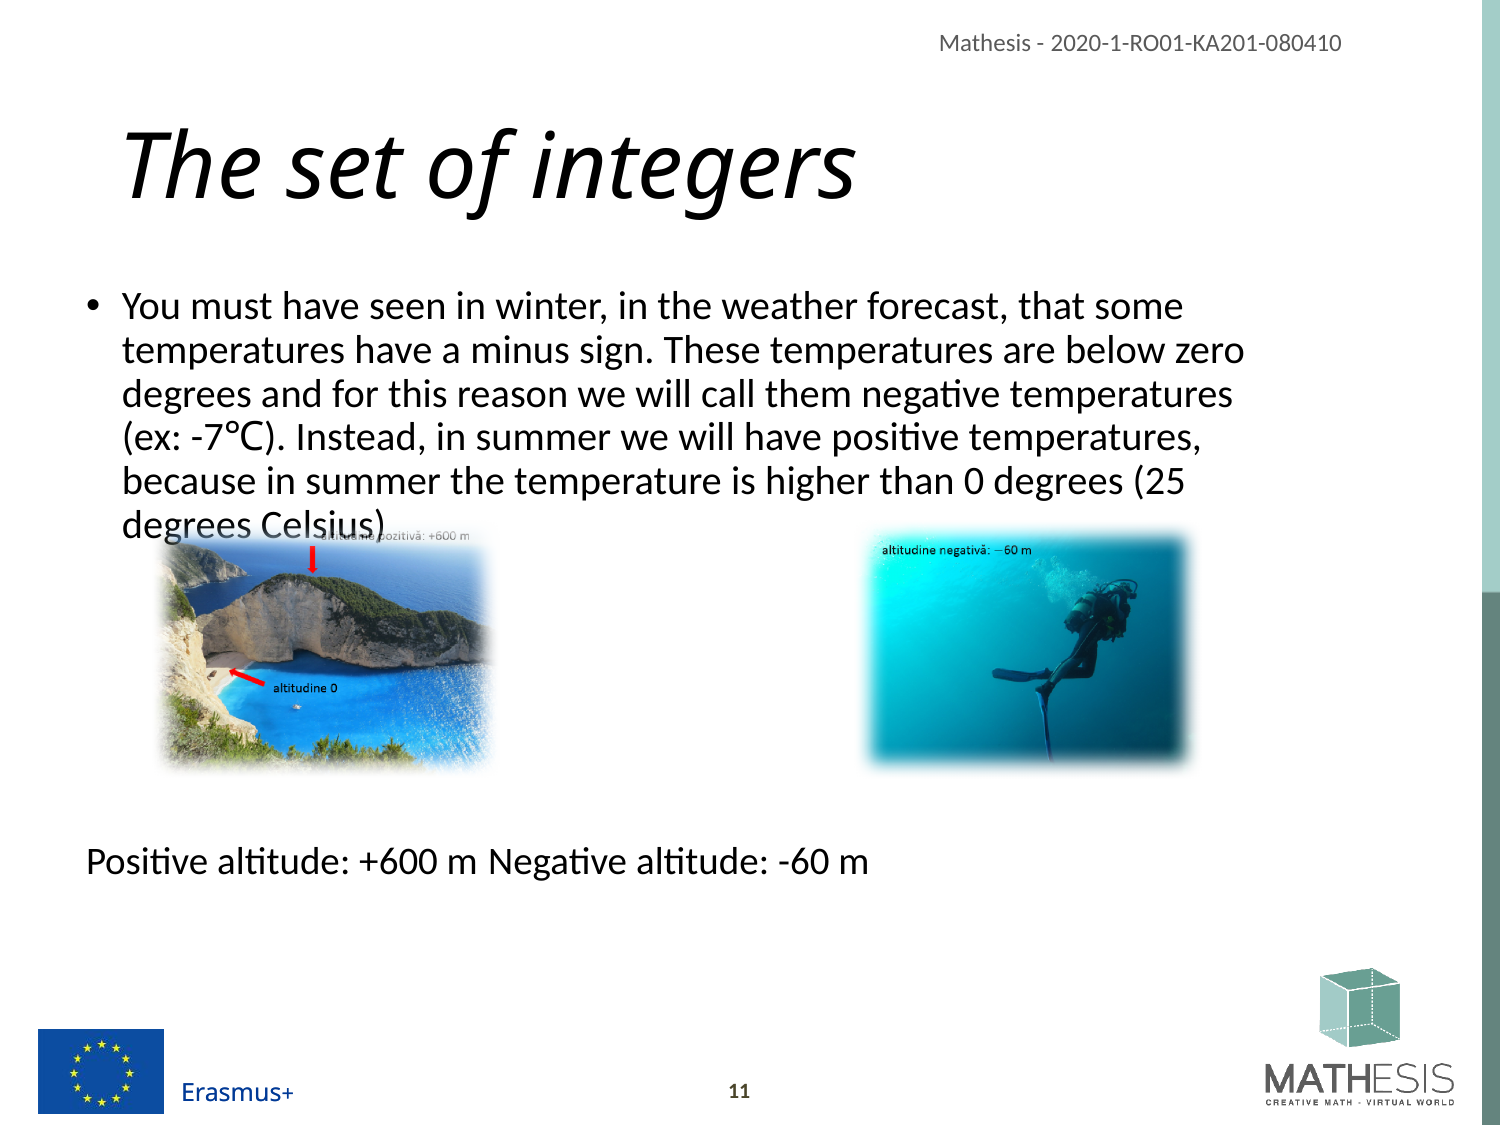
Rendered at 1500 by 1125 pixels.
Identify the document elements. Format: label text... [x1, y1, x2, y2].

picture [853, 519, 1203, 780]
picture [38, 1029, 164, 1114]
picture [151, 519, 501, 779]
list You must have seen in winter, in the weather forecast, that some temperatures have a minus sign. These temperatures are below zero degrees and for this reason we will call them negative temperatures (ex: -7℃). Instead, in summer we will have positive temperatures, because in summer the temperature is higher than 0 degrees (25 degrees Celsius) Positive altitude: +600 m Negative altitude: -60 m [71, 277, 1273, 892]
title The set of integers [103, 59, 1397, 278]
